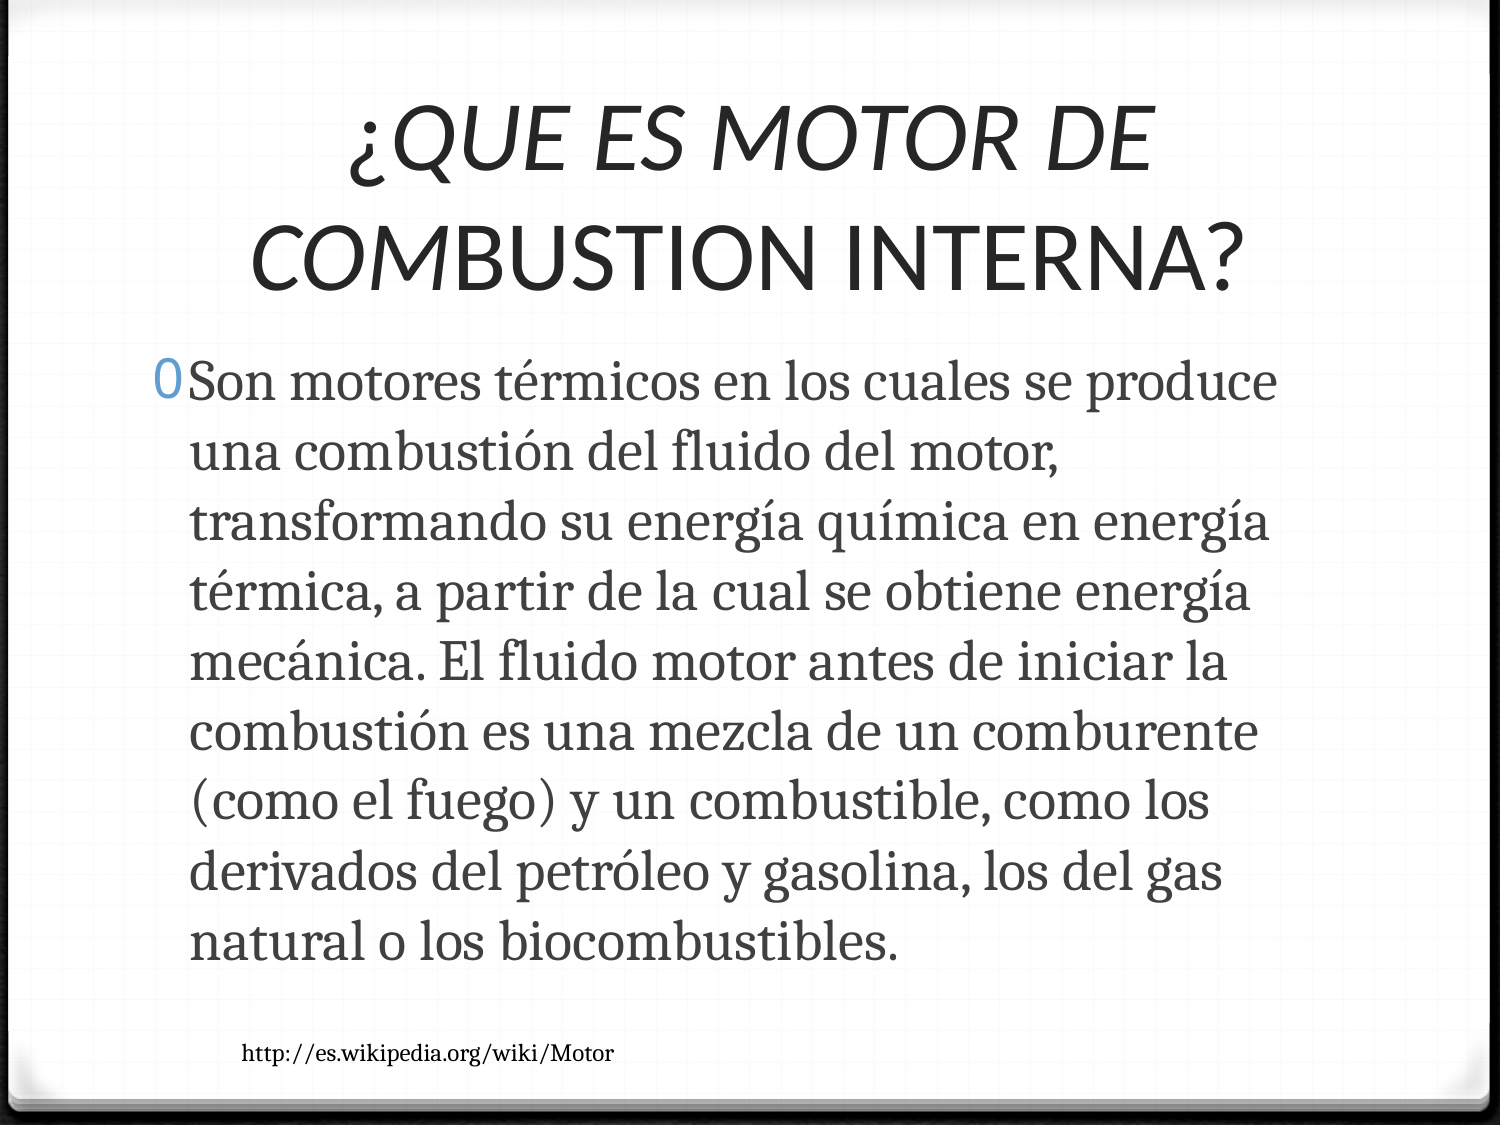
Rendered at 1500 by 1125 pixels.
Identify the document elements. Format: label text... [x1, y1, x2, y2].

text_box http://es.wikipedia.org/wiki/Motor [226, 1028, 631, 1074]
picture [0, 0, 1500, 1125]
list Son motores térmicos en los cuales se produce una combustión del fluido del motor, transformando su energía química en energía térmica, a partir de la cual se obtiene energía mecánica. El fluido motor antes de iniciar la combustión es una mezcla de un comburente (como el fuego) y un combustible, como los derivados del petróleo y gasolina, los del gas natural o los biocombustibles. [137, 334, 1363, 983]
title ¿QUE ES MOTOR DE COMBUSTION INTERNA? [90, 71, 1410, 309]
